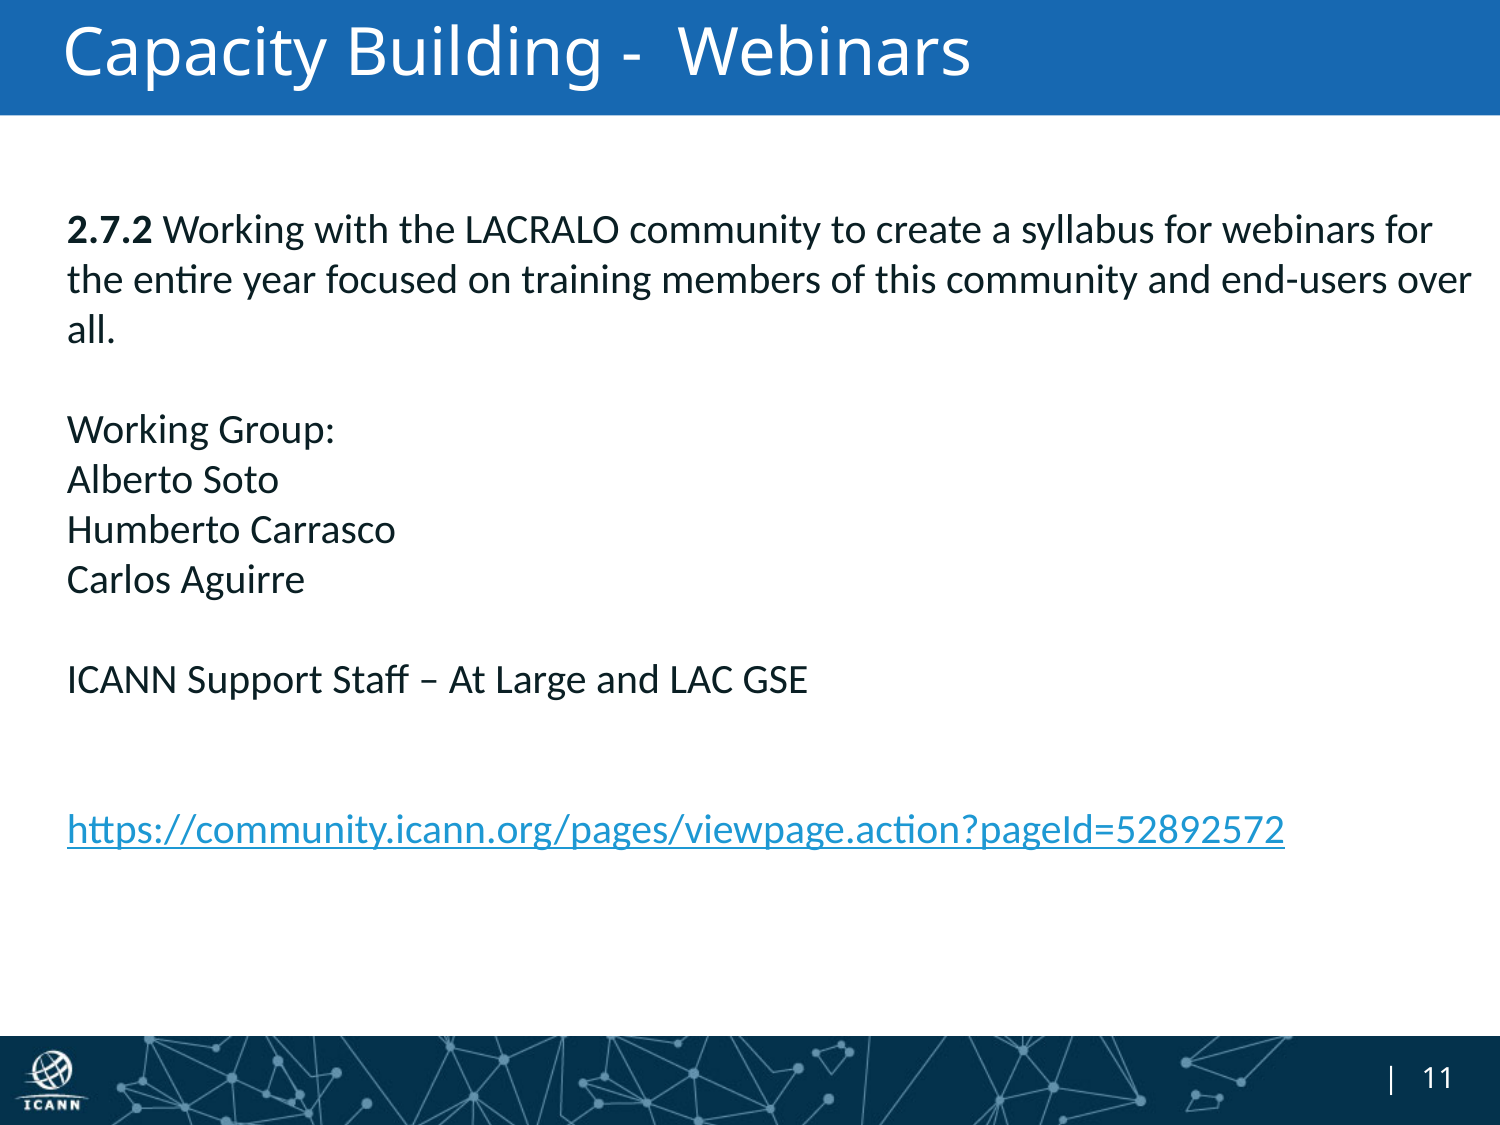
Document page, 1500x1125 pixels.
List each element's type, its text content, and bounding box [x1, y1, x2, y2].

text_box 2.7.2 Working with the LACRALO community to create a syllabus for webinars for the entire year focused on training members of this community and end-users over all. Working Group: Alberto Soto Humberto Carrasco Carlos Aguirre ICANN Support Staff – At Large and LAC GSE https://community.icann.org/pages/viewpage.action?pageId=52892572 [52, 194, 1500, 1125]
title Capacity Building - Webinars [0, 0, 1500, 116]
picture [0, 1036, 52, 1125]
